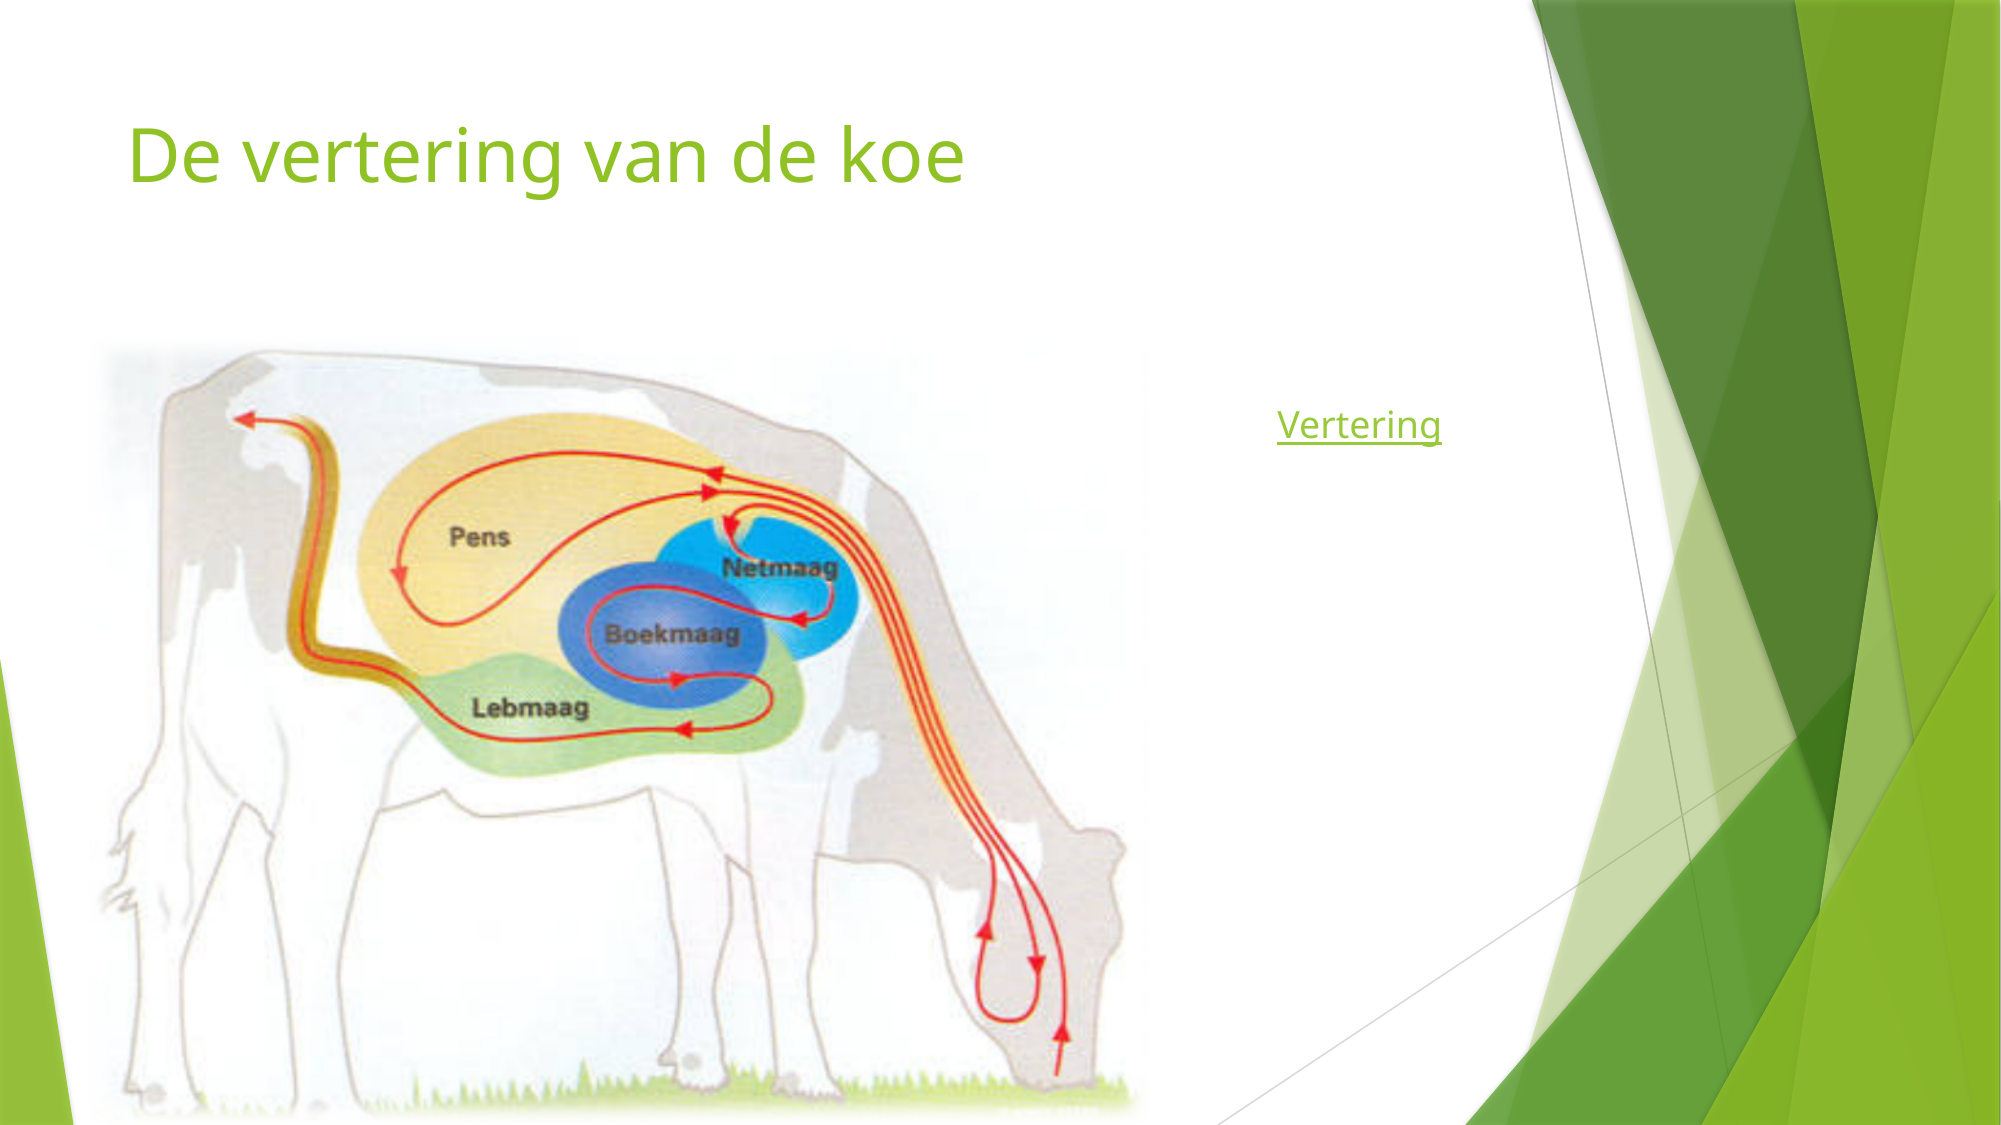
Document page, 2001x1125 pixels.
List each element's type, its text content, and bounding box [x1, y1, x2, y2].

title De vertering van de koe [111, 99, 1522, 317]
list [89, 334, 1148, 1125]
text_box Vertering [1262, 393, 2000, 460]
